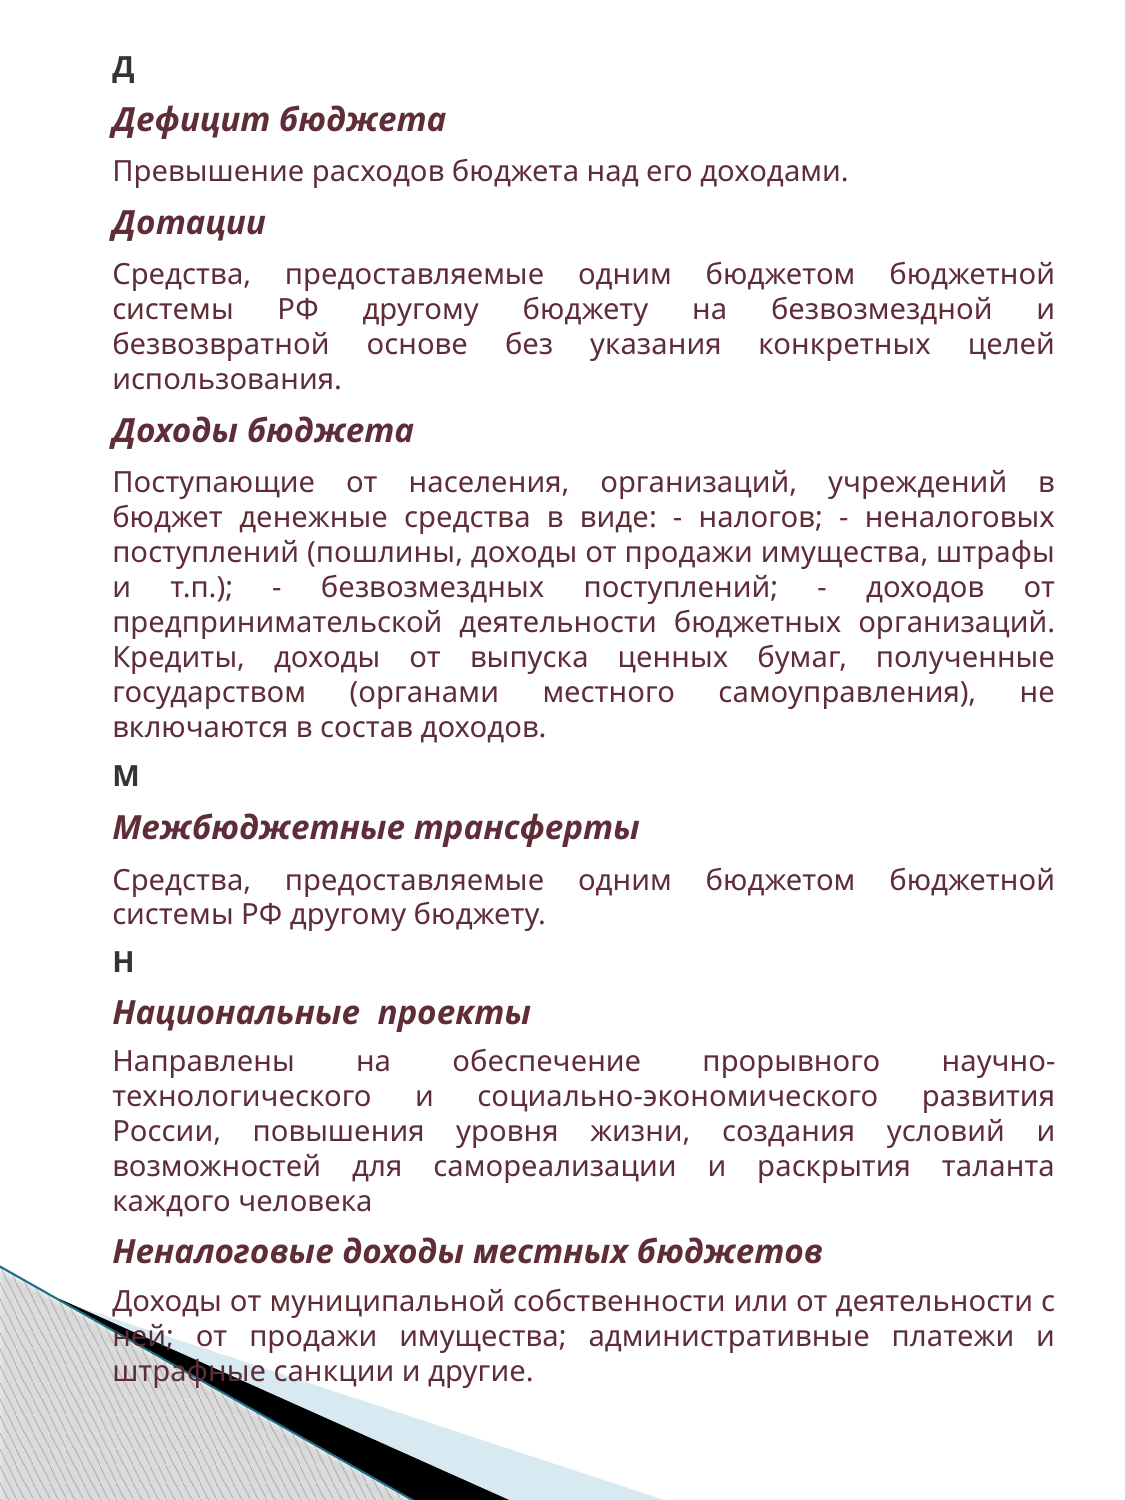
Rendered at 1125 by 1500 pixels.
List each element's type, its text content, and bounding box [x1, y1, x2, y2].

text_box Д Дефицит бюджета Превышение расходов бюджета над его доходами. Дотации Средства, предоставляемые одним бюджетом бюджетной системы РФ другому бюджету на безвозмездной и безвозвратной основе без указания конкретных целей использования. Доходы бюджета Поступающие от населения, организаций, учреждений в бюджет денежные средства в виде: - налогов; - неналоговых поступлений (пошлины, доходы от продажи имущества, штрафы и т.п.); - безвозмездных поступлений; - доходов от предпринимательской деятельности бюджетных организаций. Кредиты, доходы от выпуска ценных бумаг, полученные государством (органами местного самоуправления), не включаются в состав доходов. М Межбюджетные трансферты Средства, предоставляемые одним бюджетом бюджетной системы РФ другому бюджету. Н Национальные проекты Направлены на обеспечение прорывного научно-технологического и социально-экономического развития России, повышения уровня жизни, создания условий и возможностей для самореализации и раскрытия таланта каждого человека Неналоговые доходы местных бюджетов Доходы от муниципальной собственности или от деятельности с ней; от продажи имущества; административные платежи и штрафные санкции и другие. [89, 41, 1071, 1444]
